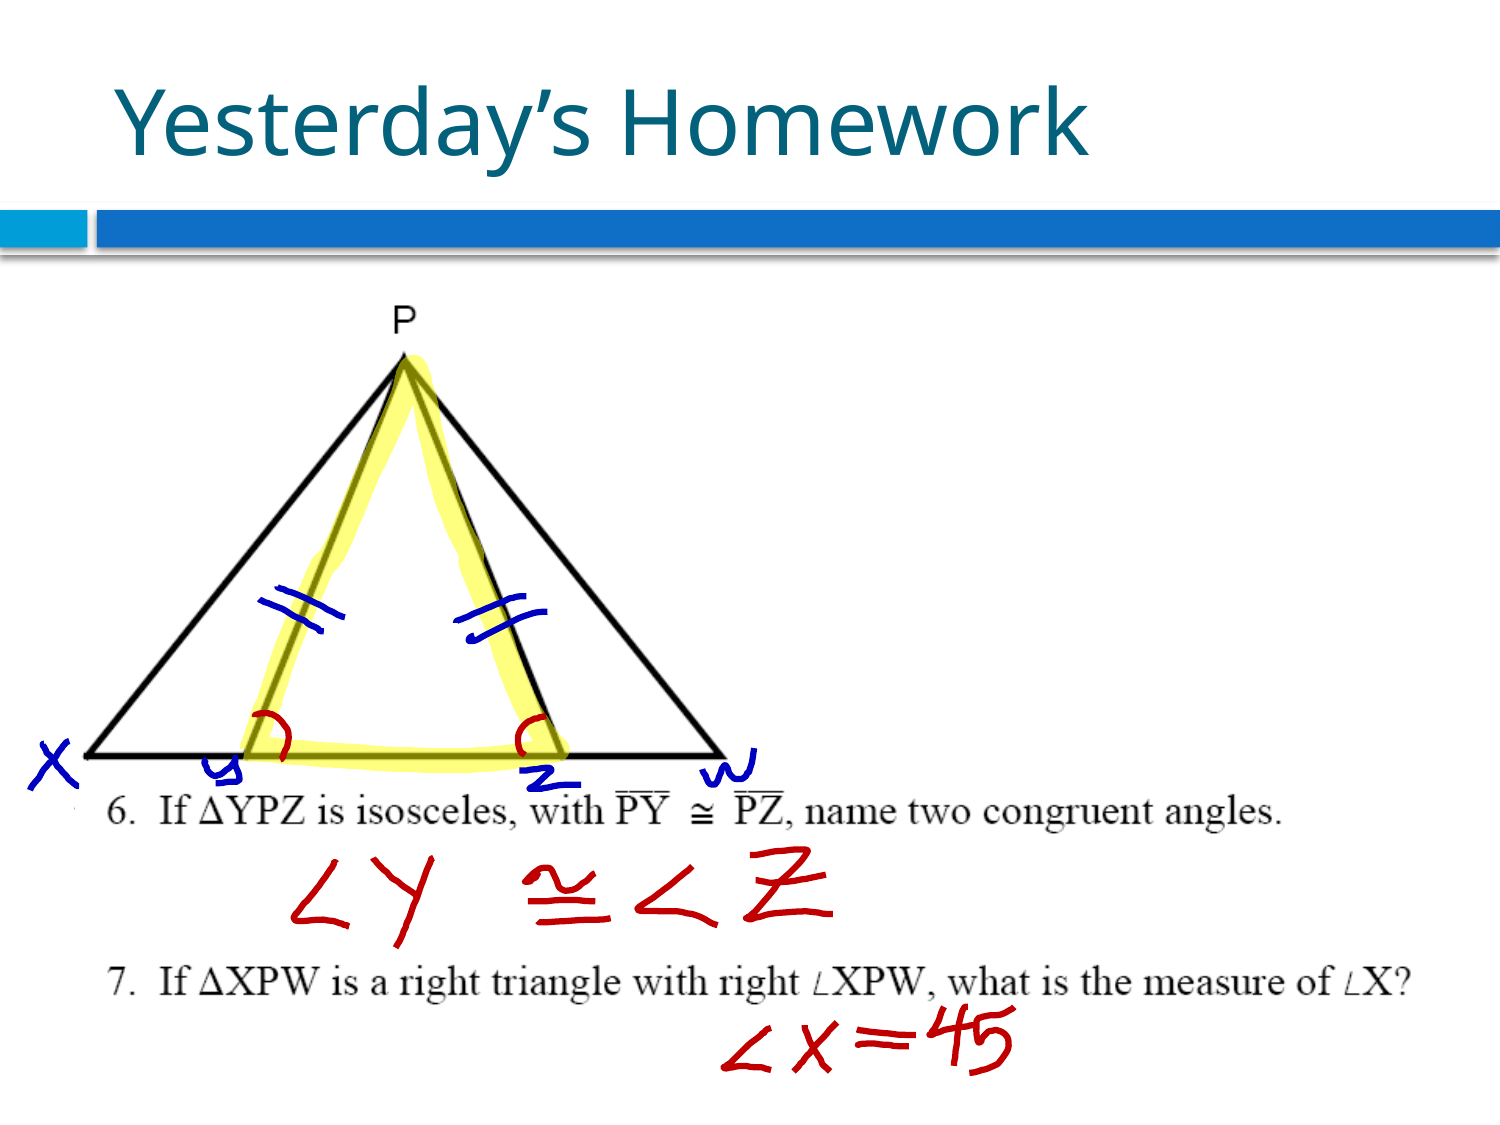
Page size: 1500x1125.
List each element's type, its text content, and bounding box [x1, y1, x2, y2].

text_box [813, 1047, 831, 1073]
text_box [722, 1035, 772, 1071]
title Yesterday’s Homework [99, 37, 1438, 200]
text_box [953, 1035, 962, 1066]
text_box [857, 1042, 909, 1048]
text_box [792, 1035, 827, 1073]
picture [37, 299, 1440, 1026]
text_box [969, 1035, 1010, 1074]
text_box [806, 1035, 815, 1048]
